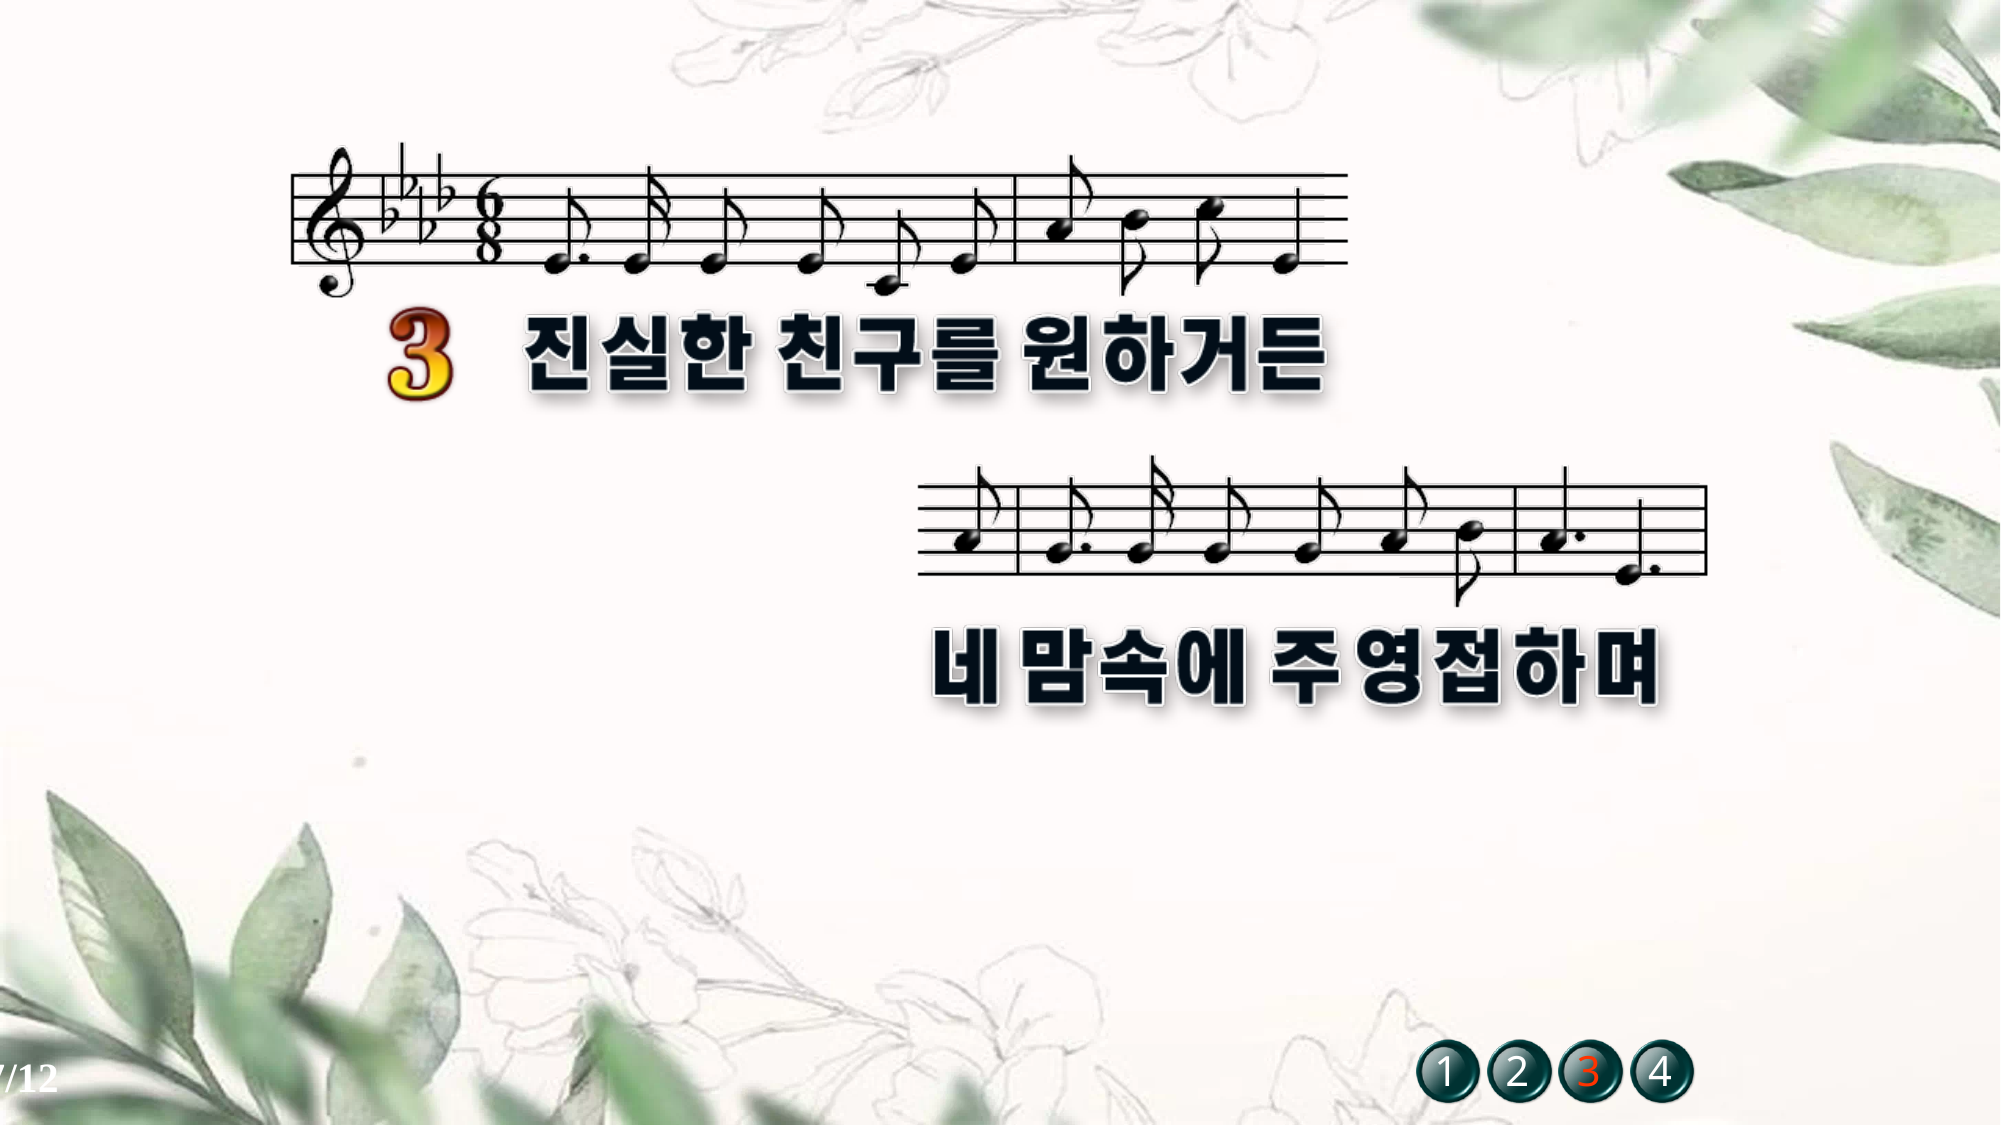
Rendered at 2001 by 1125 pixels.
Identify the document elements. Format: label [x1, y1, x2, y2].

text_box [1413, 1035, 1484, 1106]
picture [0, 0, 2001, 1125]
text_box [1555, 1035, 1626, 1106]
text_box [1627, 1035, 1697, 1106]
text_box [1484, 1035, 1555, 1106]
